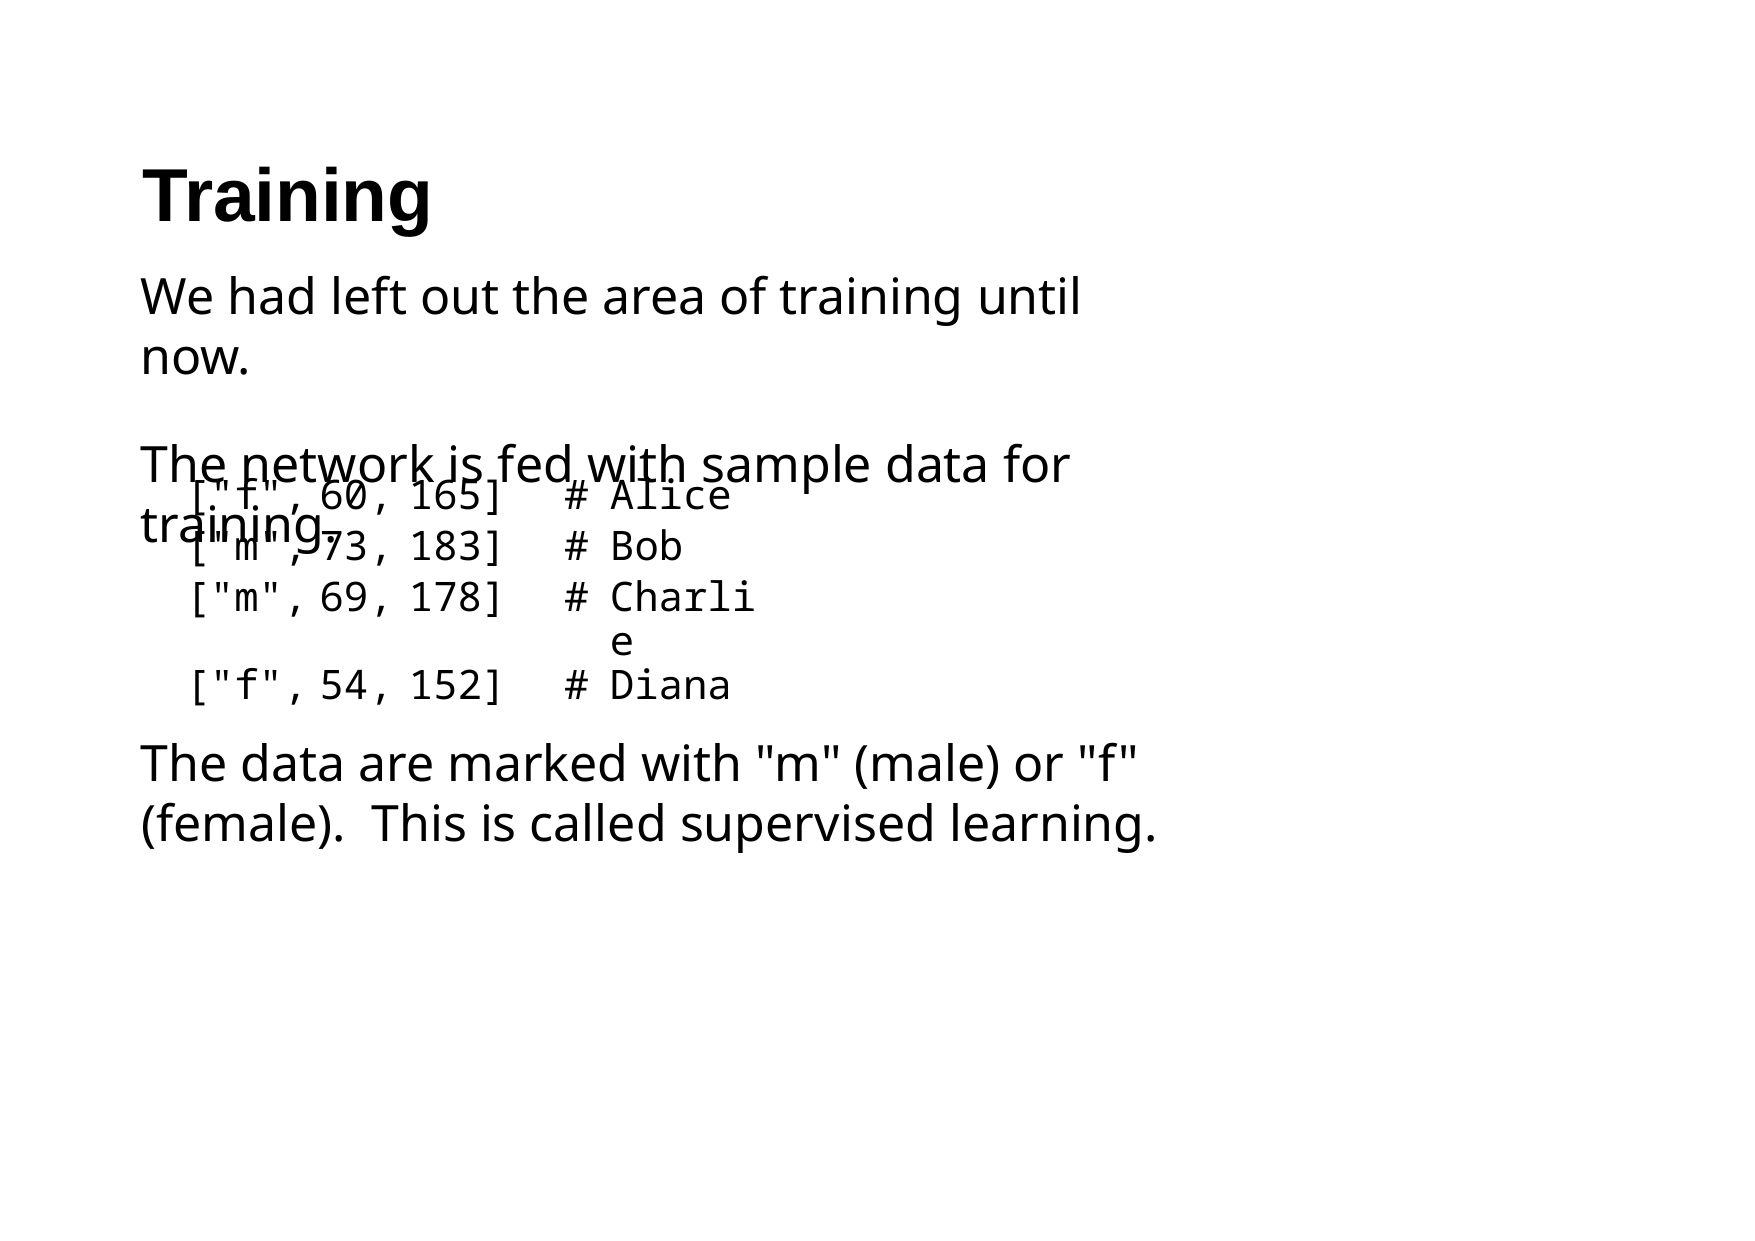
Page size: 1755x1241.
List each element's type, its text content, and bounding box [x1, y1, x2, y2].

title Training [140, 144, 613, 262]
table_cell ["m", [181, 529, 309, 580]
table_cell 178] [398, 580, 532, 668]
table_cell 69, [309, 580, 398, 668]
table_cell 183] [398, 529, 532, 580]
table_cell 73, [309, 529, 398, 580]
table_cell # [532, 668, 599, 714]
table_cell 54, [309, 668, 398, 714]
table_cell ["f", [181, 668, 309, 714]
table_header ["f", [181, 483, 309, 529]
table_cell 152] [398, 668, 532, 714]
table_header 60, [309, 483, 398, 529]
table_cell Diana [599, 668, 772, 714]
table_cell Bob [599, 529, 772, 580]
table_cell # [532, 580, 599, 668]
table_cell # [532, 529, 599, 580]
table_header 165] [398, 483, 532, 529]
table_cell Charlie [599, 580, 772, 668]
table_header # [532, 483, 599, 529]
table_cell ["m", [181, 580, 309, 668]
text_box We had left out the area of training until now. The network is fed with sample data for training. [138, 262, 1205, 553]
text_box The data are marked with "m" (male) or "f" (female). This is called supervised learning. [138, 729, 1290, 852]
table_header Alice [599, 483, 772, 529]
